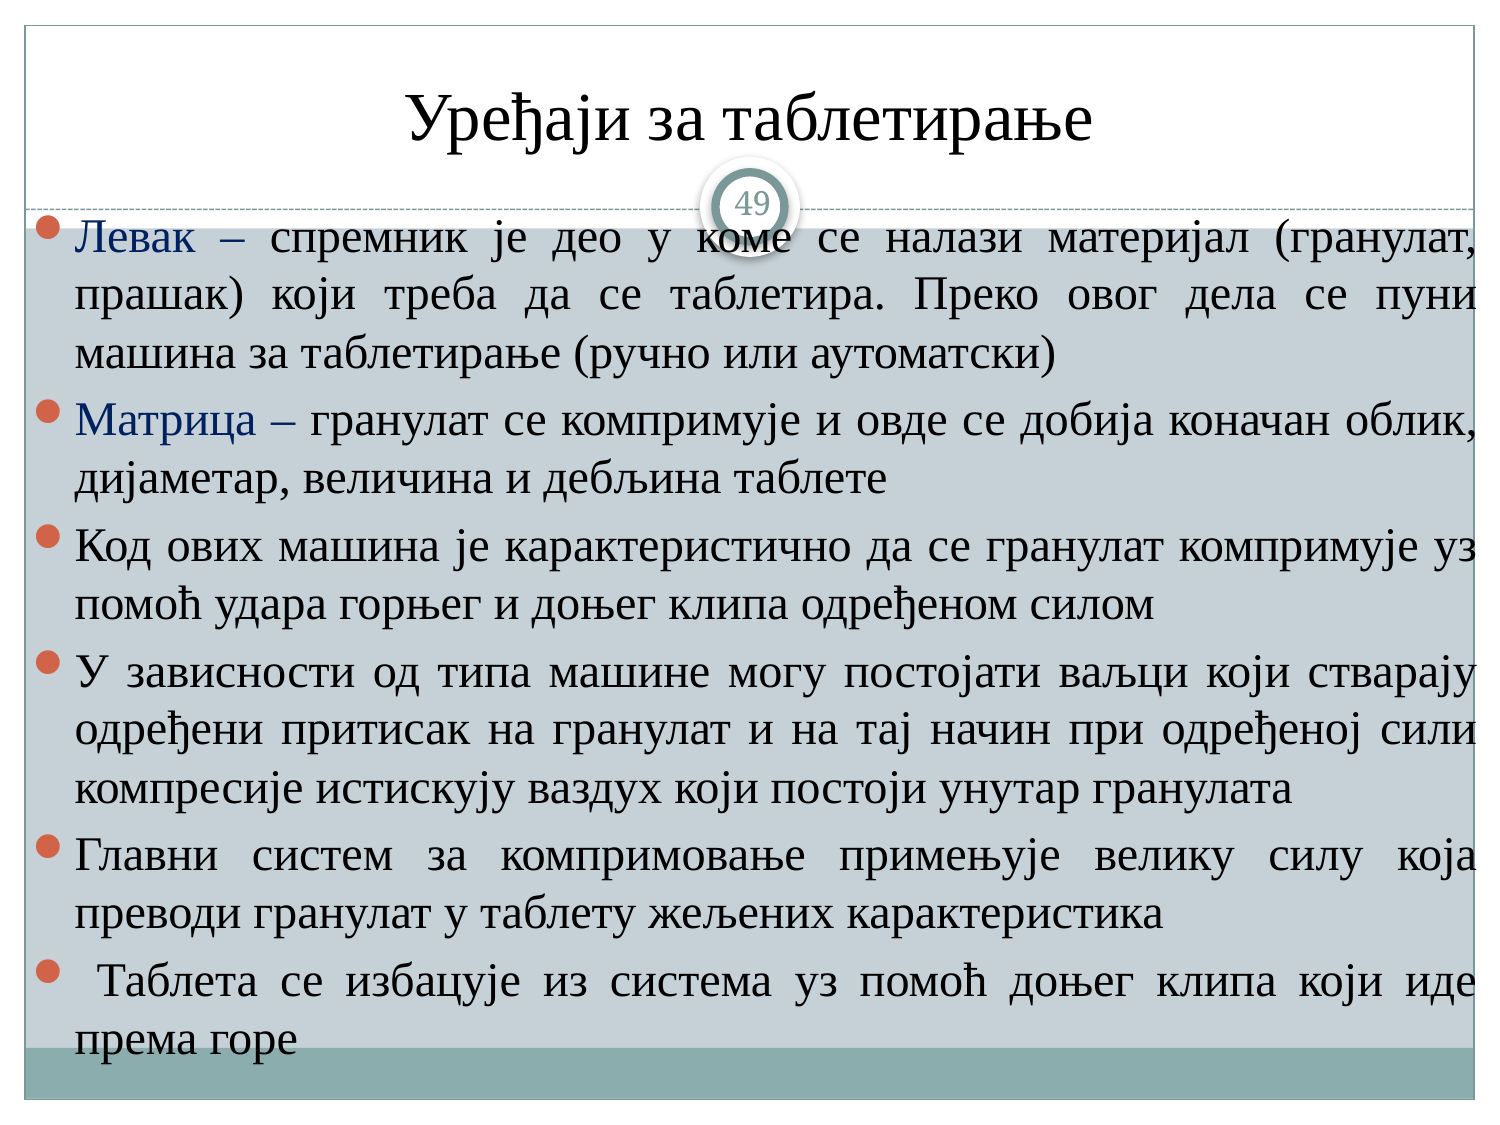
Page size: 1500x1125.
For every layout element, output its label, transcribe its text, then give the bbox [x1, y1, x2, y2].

title Уређаји за таблетирање [49, 37, 1450, 162]
slide_number 49 [715, 168, 791, 196]
list Левак – спремник је део у коме се налази материјал (гранулат, прашак) који треба да се таблетира. Преко овог дела се пуни машина за таблетирање (ручно или аутоматски) Матрица – гранулат се компримује и овде се добија коначан облик, дијаметар, величина и дебљина таблете Код ових машина је карактеристично да се гранулат компримује уз помоћ удара горњег и доњег клипа одређеном силом У зависности од типа машине могу постојати ваљци који стварају одређени притисак на гранулат и на тај начин при одређеној сили компресије истискују ваздух који постоји унутар гранулата Главни систем за компримовање примењује велику силу која преводи гранулат у таблету жељених карактеристика Таблета се избацује из система уз помоћ доњег клипа који иде према горе [18, 196, 1495, 1088]
